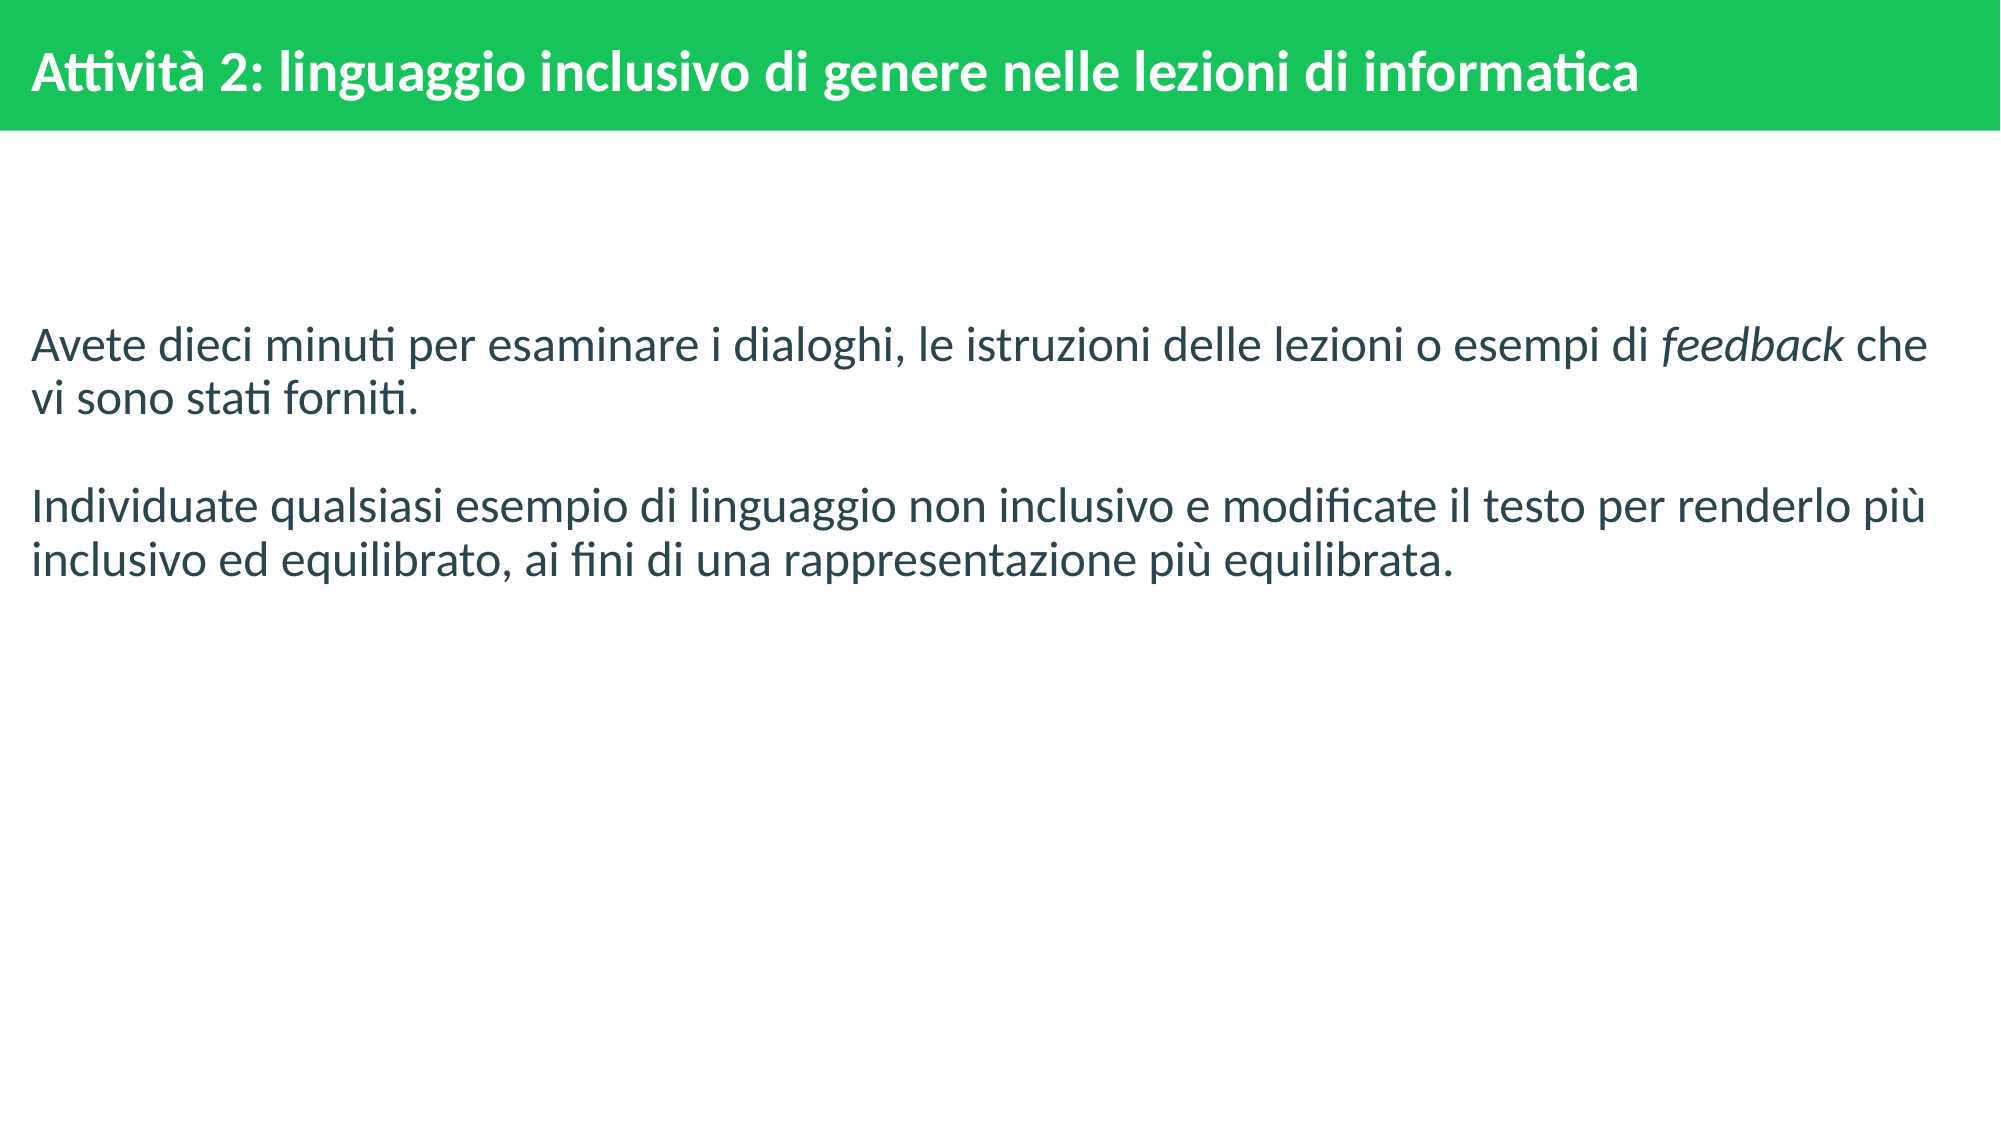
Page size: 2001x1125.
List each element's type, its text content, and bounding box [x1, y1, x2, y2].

title Attività 2: linguaggio inclusivo di genere nelle lezioni di informatica [16, 13, 1976, 131]
list Avete dieci minuti per esaminare i dialoghi, le istruzioni delle lezioni o esempi di feedback che vi sono stati forniti. Individuate qualsiasi esempio di linguaggio non inclusivo e modificate il testo per renderlo più inclusivo ed equilibrato, ai fini di una rappresentazione più equilibrata. [16, 310, 1976, 611]
